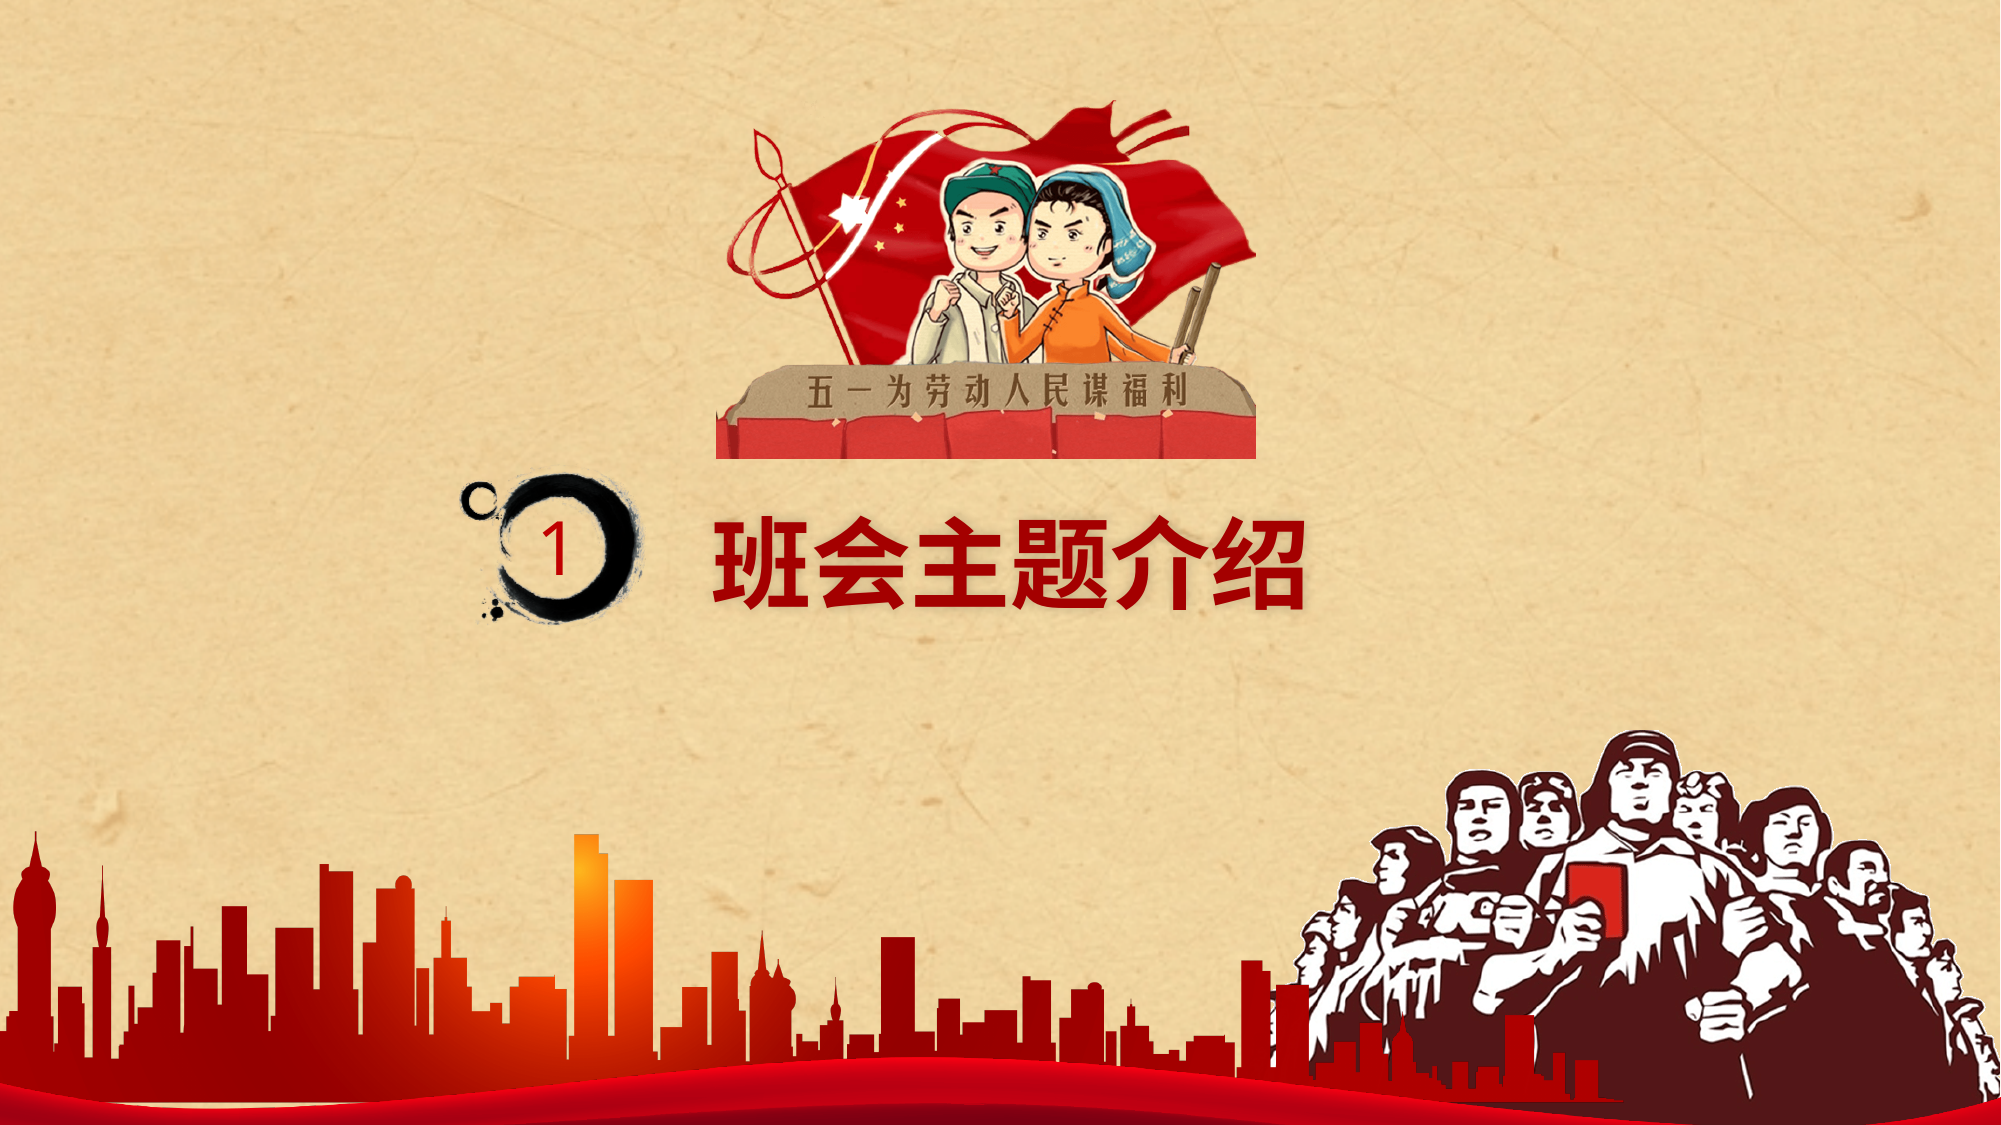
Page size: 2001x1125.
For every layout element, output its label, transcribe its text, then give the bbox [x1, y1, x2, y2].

text_box 班会主题介绍 [695, 494, 1326, 630]
picture [0, 0, 2001, 1125]
